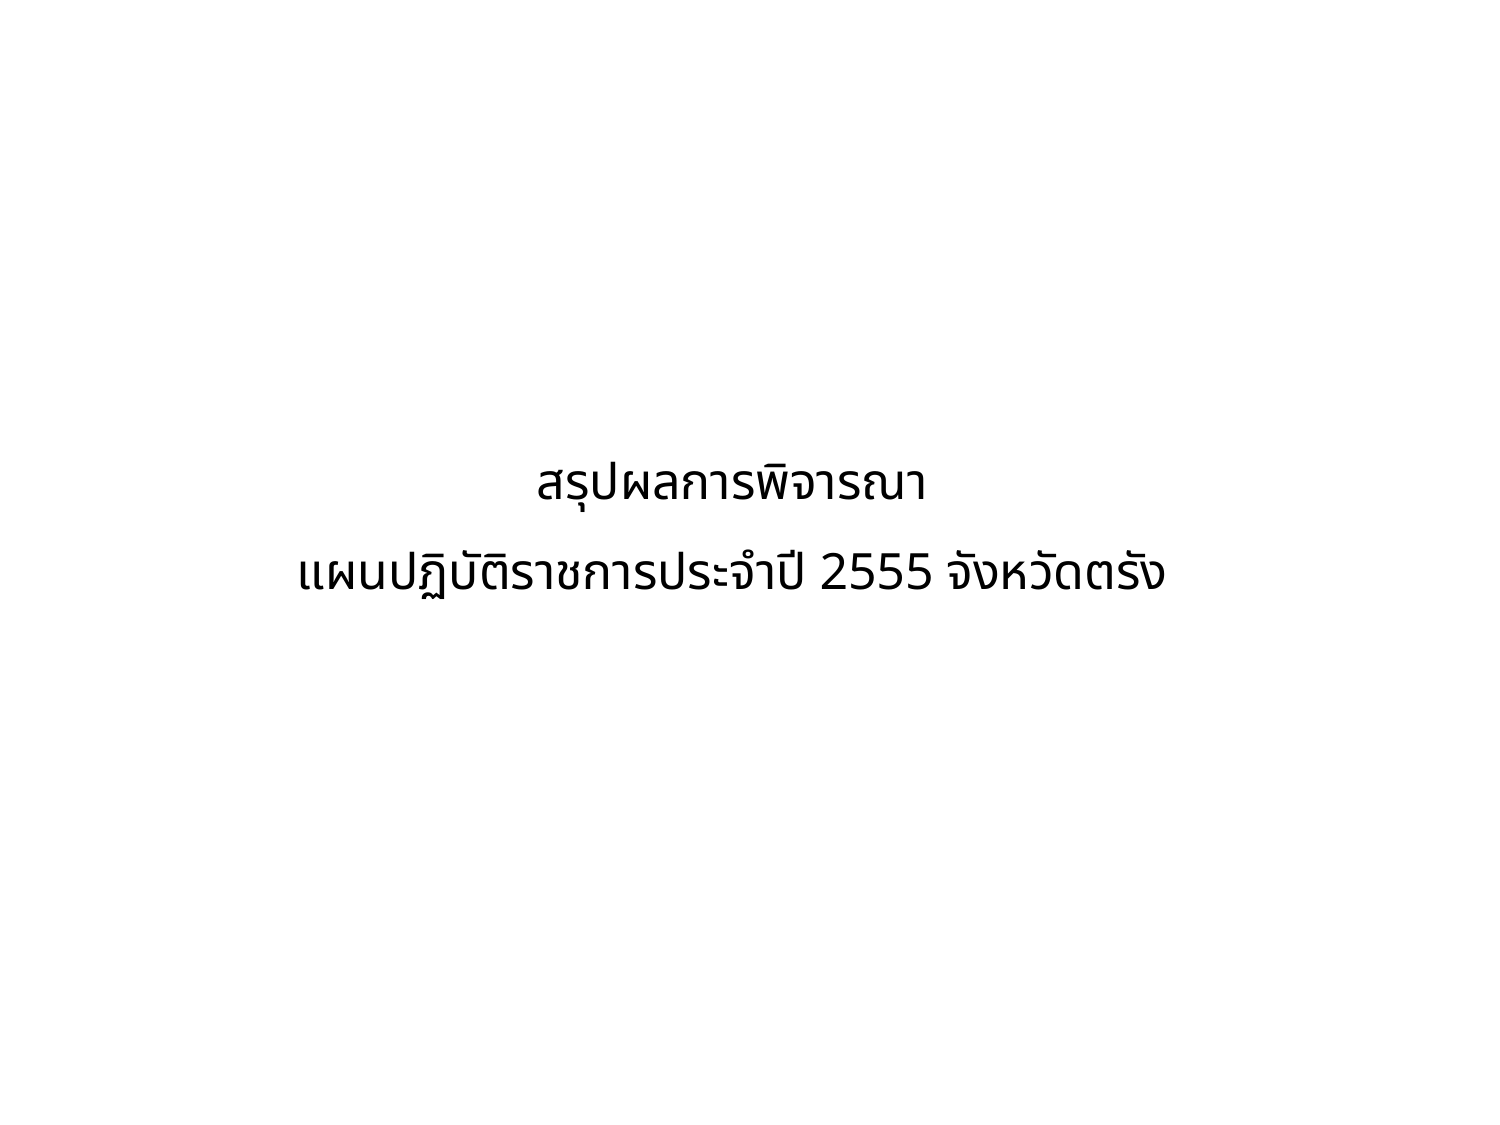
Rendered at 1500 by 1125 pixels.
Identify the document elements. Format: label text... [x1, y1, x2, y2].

title สรุปผลการพิจารณา แผนปฏิบัติราชการประจำปี 2555 จังหวัดตรัง [76, 326, 1388, 693]
